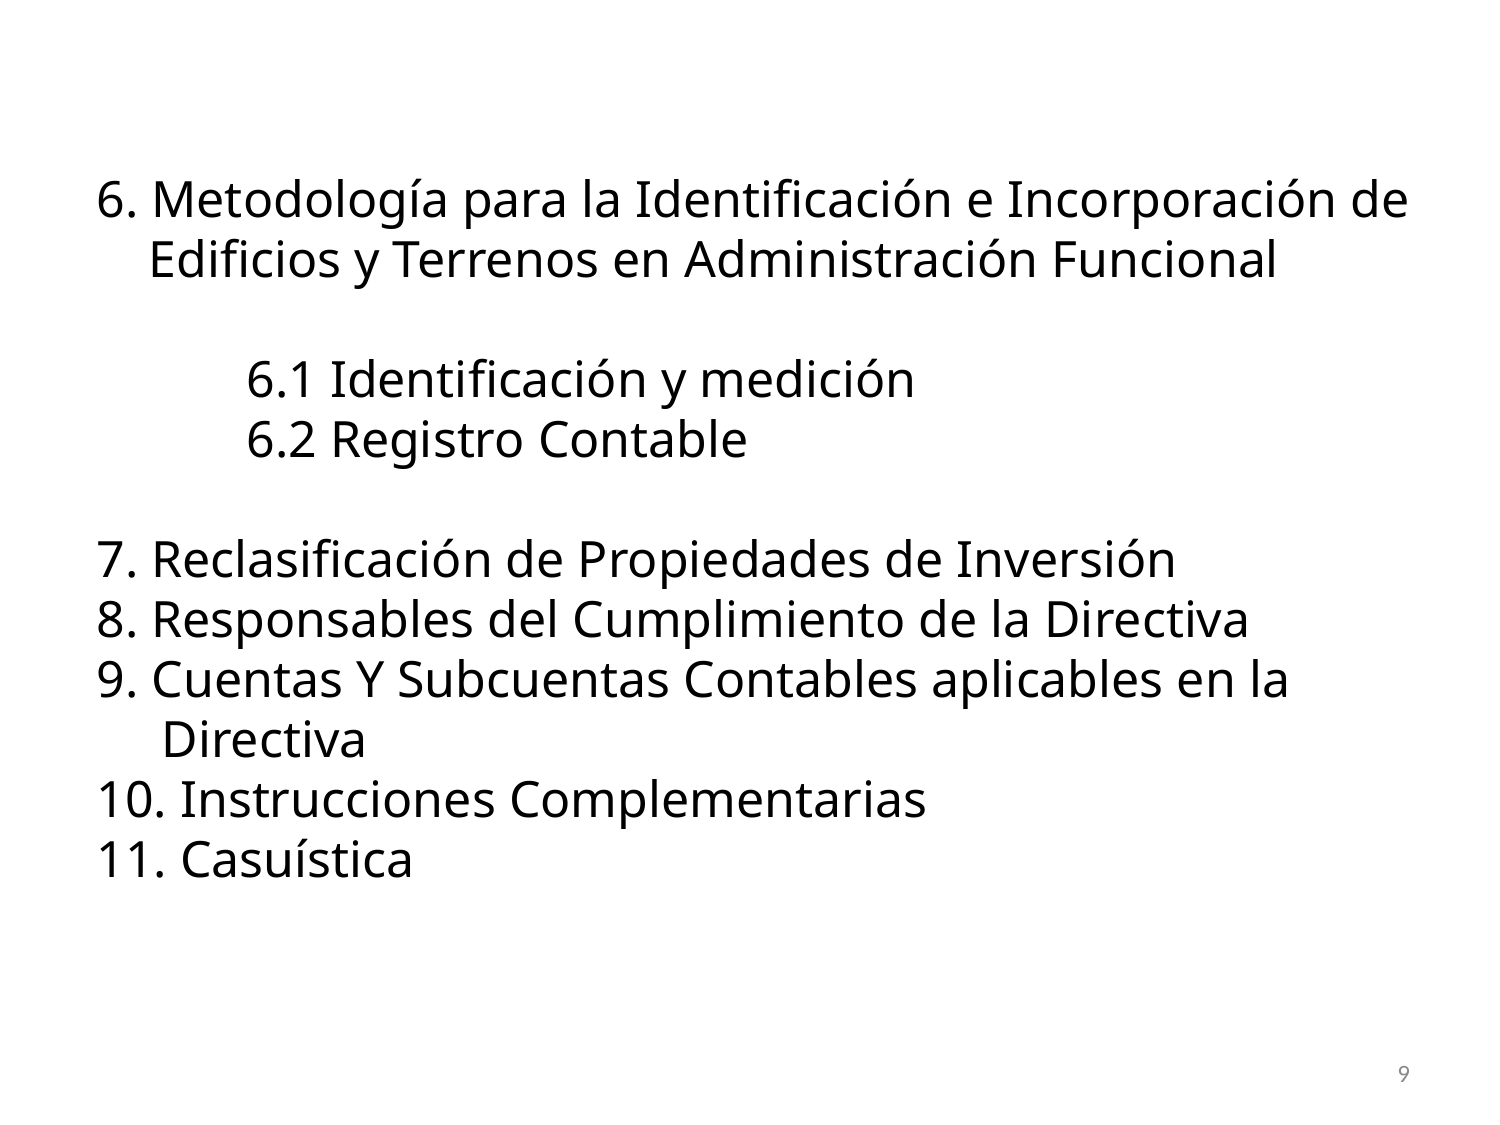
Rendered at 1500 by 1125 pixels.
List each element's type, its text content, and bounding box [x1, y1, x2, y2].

text_box 6. Metodología para la Identificación e Incorporación de Edificios y Terrenos en Administración Funcional 6.1 Identificación y medición 6.2 Registro Contable 7. Reclasificación de Propiedades de Inversión 8. Responsables del Cumplimiento de la Directiva 9. Cuentas Y Subcuentas Contables aplicables en la Directiva 10. Instrucciones Complementarias 11. Casuística [81, 160, 1430, 895]
slide_number 9 [1074, 1042, 1425, 1103]
